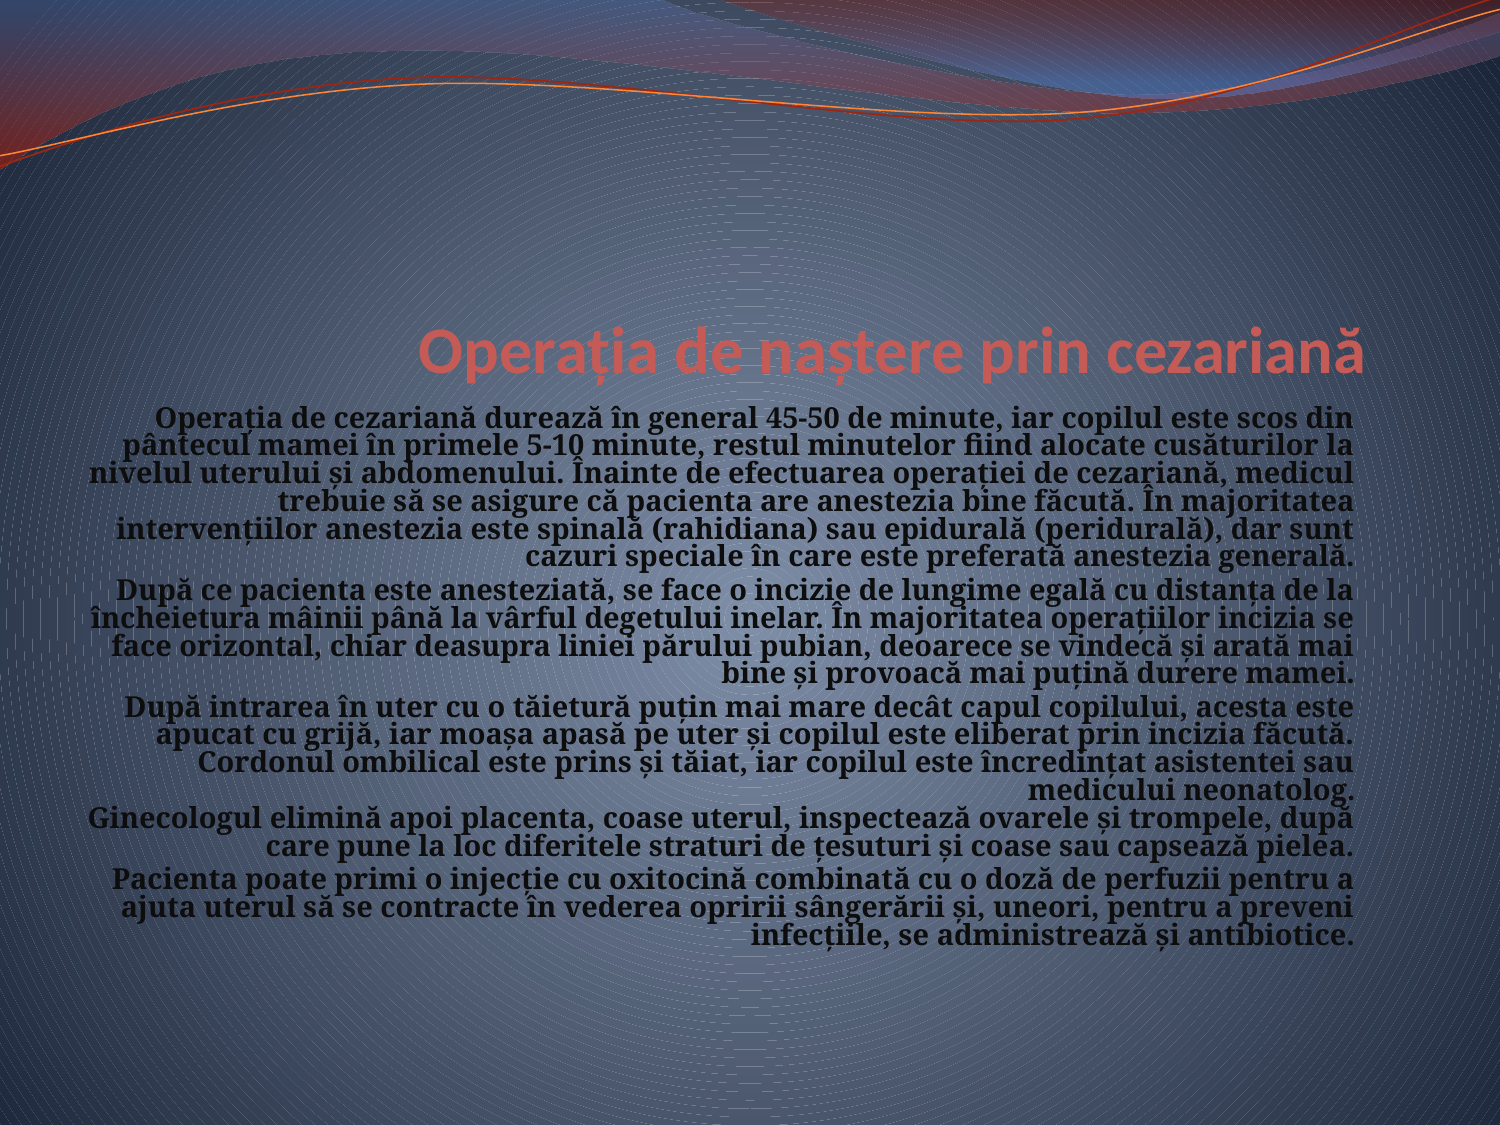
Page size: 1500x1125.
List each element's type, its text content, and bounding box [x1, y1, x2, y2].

title Operaţia de naştere prin cezariană [81, 304, 1371, 467]
subtitle Operaţia de cezariană durează în general 45-50 de minute, iar copilul este scos din pântecul mamei în primele 5-10 minute, restul minutelor fiind alocate cusăturilor la nivelul uterului şi abdomenului. Înainte de efectuarea operaţiei de cezariană, medicul trebuie să se asigure că pacienta are anestezia bine făcută. În majoritatea intervenţiilor anestezia este spinală (rahidiana) sau epidurală (peridurală), dar sunt cazuri speciale în care este preferată anestezia generală. După ce pacienta este anesteziată, se face o incizie de lungime egală cu distanţa de la încheietura mâinii până la vârful degetului inelar. În majoritatea operaţiilor incizia se face orizontal, chiar deasupra liniei părului pubian, deoarece se vindecă şi arată mai bine şi provoacă mai puţină durere mamei. După intrarea în uter cu o tăietură puţin mai mare decât capul copilului, acesta este apucat cu grijă, iar moaşa apasă pe uter şi copilul este eliberat prin incizia făcută. Cordonul ombilical este prins şi tăiat, iar copilul este încredinţat asistentei sau medicului neonatolog. Ginecologul elimină apoi placenta, coase uterul, inspectează ovarele şi trompele, după care pune la loc diferitele straturi de ţesuturi şi coase sau capsează pielea. Pacienta poate primi o injecţie cu oxitocină combinată cu o doză de perfuzii pentru a ajuta uterul să se contracte în vederea opririi sângerării şi, uneori, pentru a preveni infecţiile, se administrează şi antibiotice. [70, 398, 1360, 959]
